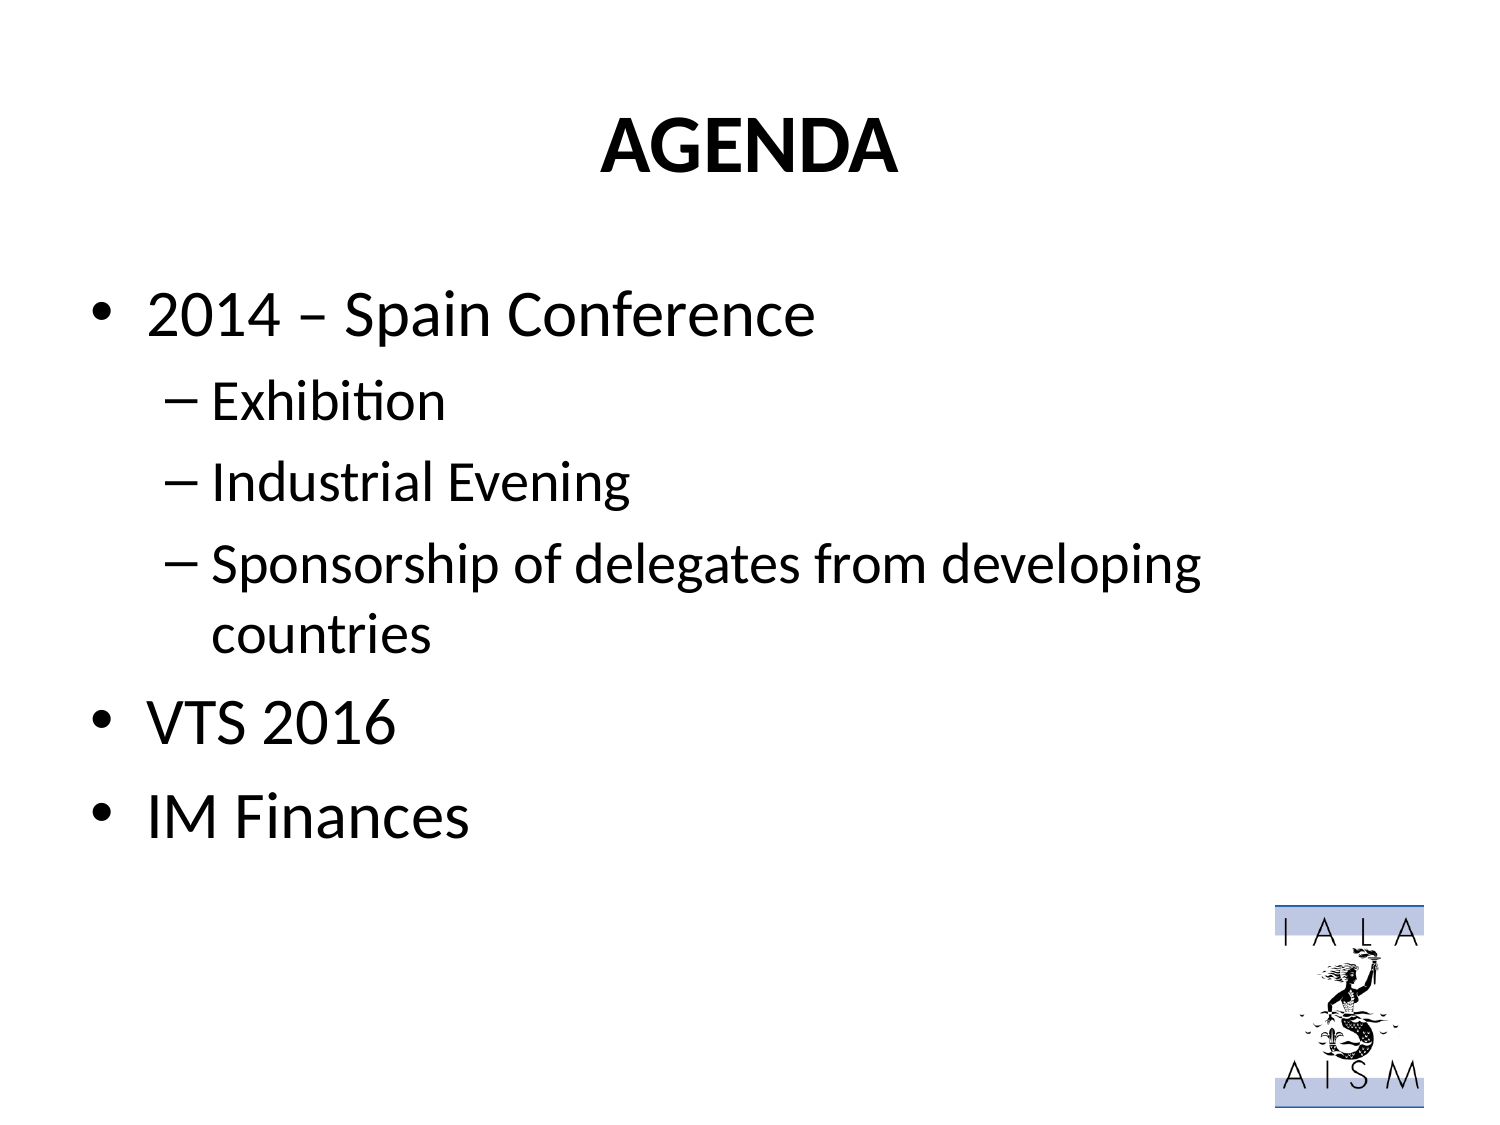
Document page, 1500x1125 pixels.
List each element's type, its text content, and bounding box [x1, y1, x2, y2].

list 2014 – Spain Conference Exhibition Industrial Evening Sponsorship of delegates from developing countries VTS 2016 IM Finances [75, 262, 1425, 1005]
picture [1275, 1005, 1424, 1108]
title AGENDA [75, 45, 1425, 233]
